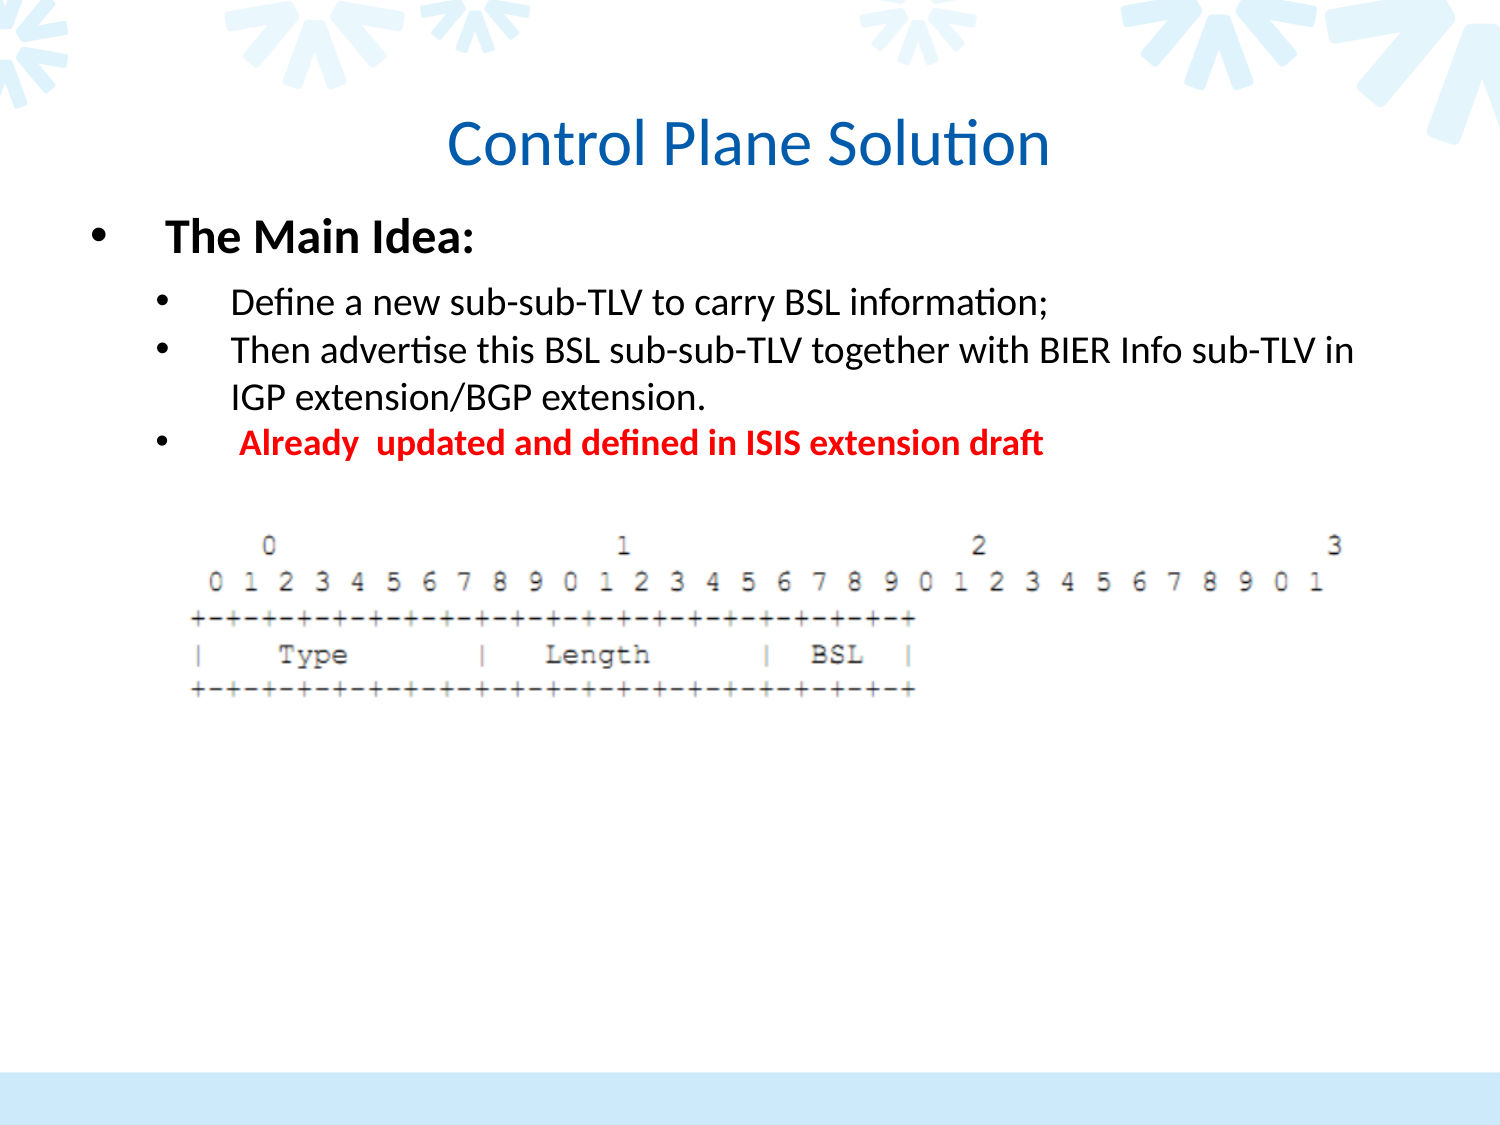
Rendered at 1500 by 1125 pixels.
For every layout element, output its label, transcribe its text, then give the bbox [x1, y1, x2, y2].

title Control Plane Solution [75, 45, 1425, 196]
picture [0, 0, 1500, 1125]
list The Main Idea: Define a new sub-sub-TLV to carry BSL information; Then advertise this BSL sub-sub-TLV together with BIER Info sub-TLV in IGP extension/BGP extension. Already updated and defined in ISIS extension draft [75, 196, 1425, 507]
